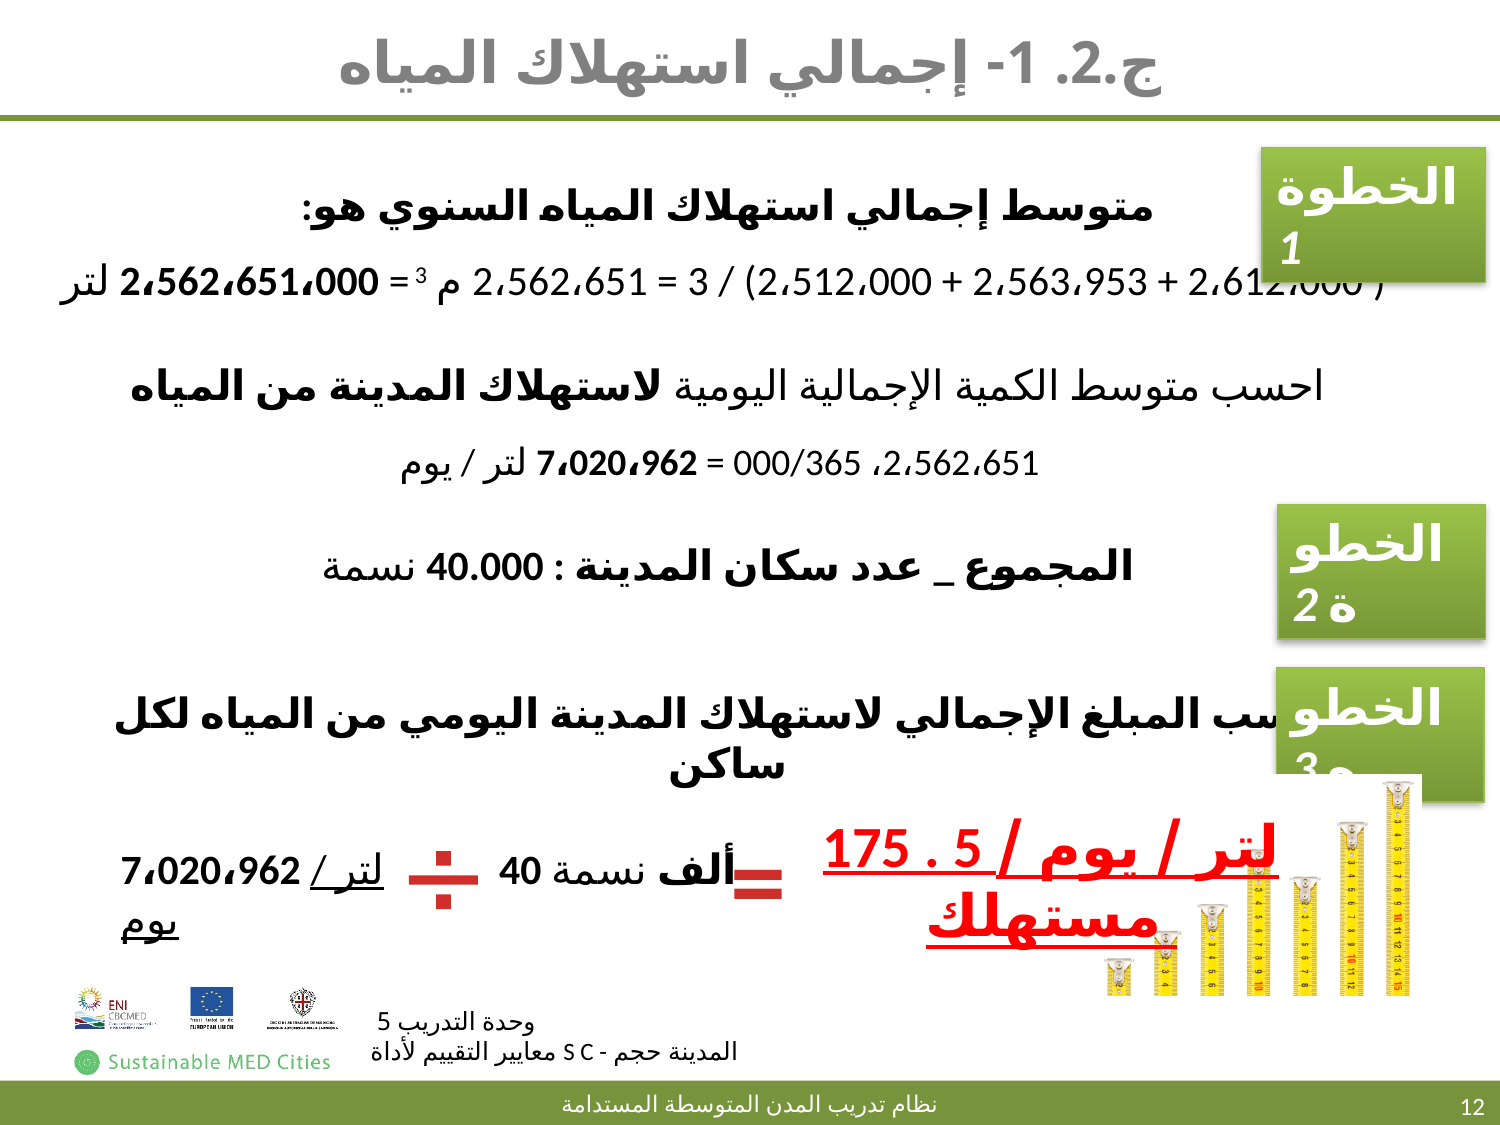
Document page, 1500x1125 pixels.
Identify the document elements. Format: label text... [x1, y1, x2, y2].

title ج.2. 1- إجمالي استهلاك المياه [0, 0, 1500, 121]
text_box 7،020،962 لتر / يوم [105, 835, 401, 951]
text_box الخطوه 3 [1276, 667, 1485, 803]
text_box  [383, 792, 504, 943]
text_box الخطوة 1 [1261, 147, 1486, 283]
picture [62, 978, 356, 1080]
picture [1093, 774, 1423, 996]
slide_number 12 [1149, 1086, 1500, 1125]
text_box متوسط إجمالي استهلاك المياه السنوي هو: ( 2،612،000 + 2،563،953 + 2،512،000) / 3 = 2،562،651 م 3 = 2،562،651،000 لتر احسب متوسط الكمية الإجمالية اليومية لاستهلاك المدينة من المياه 2،562،651، 000/365 = 7،020،962 لتر / يوم المجموع _ عدد سكان المدينة : 40.000 نسمة احسب المبلغ الإجمالي لاستهلاك المدينة اليومي من المياه لكل ساكن [45, 171, 1411, 887]
text_box 40 ألف نسمة [484, 835, 780, 901]
text_box الخطوة 2 [1277, 504, 1486, 640]
text_box 175 . 5 لتر / يوم / مستهلك [802, 801, 1088, 956]
text_box = [715, 800, 802, 951]
